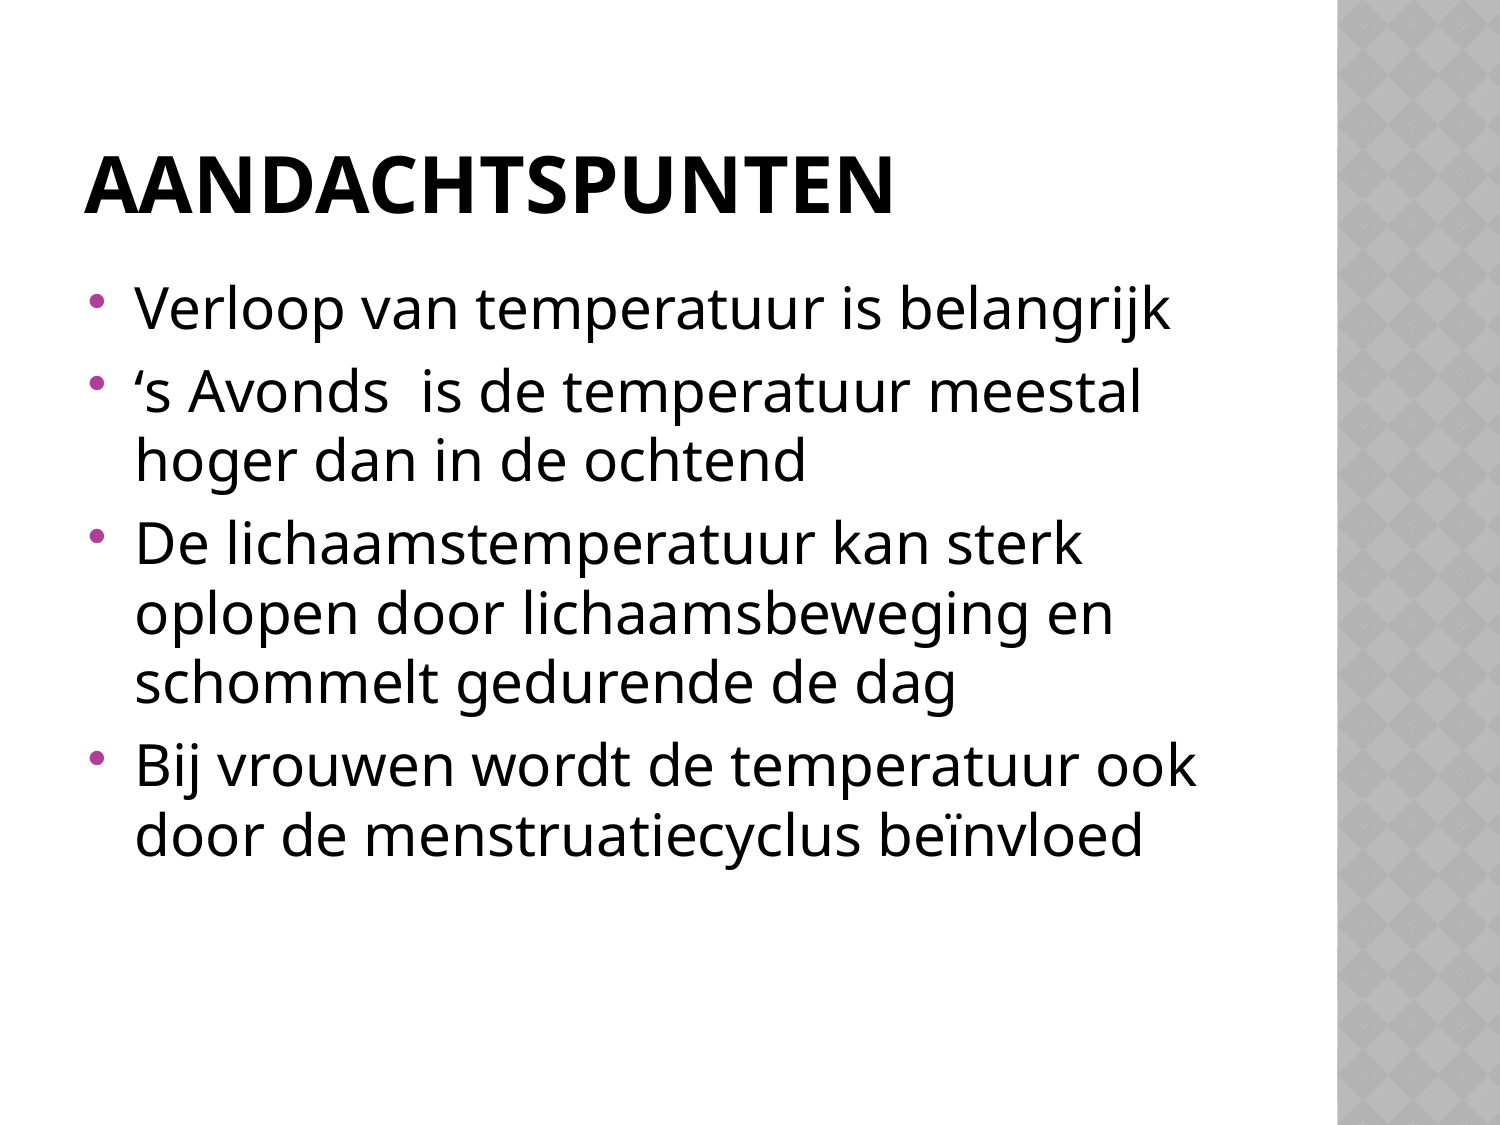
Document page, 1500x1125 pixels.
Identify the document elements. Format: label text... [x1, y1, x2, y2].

title Aandachtspunten [76, 42, 1427, 230]
list Verloop van temperatuur is belangrijk ‘s Avonds is de temperatuur meestal hoger dan in de ochtend De lichaamstemperatuur kan sterk oplopen door lichaamsbeweging en schommelt gedurende de dag Bij vrouwen wordt de temperatuur ook door de menstruatiecyclus beïnvloed [75, 264, 1263, 1059]
